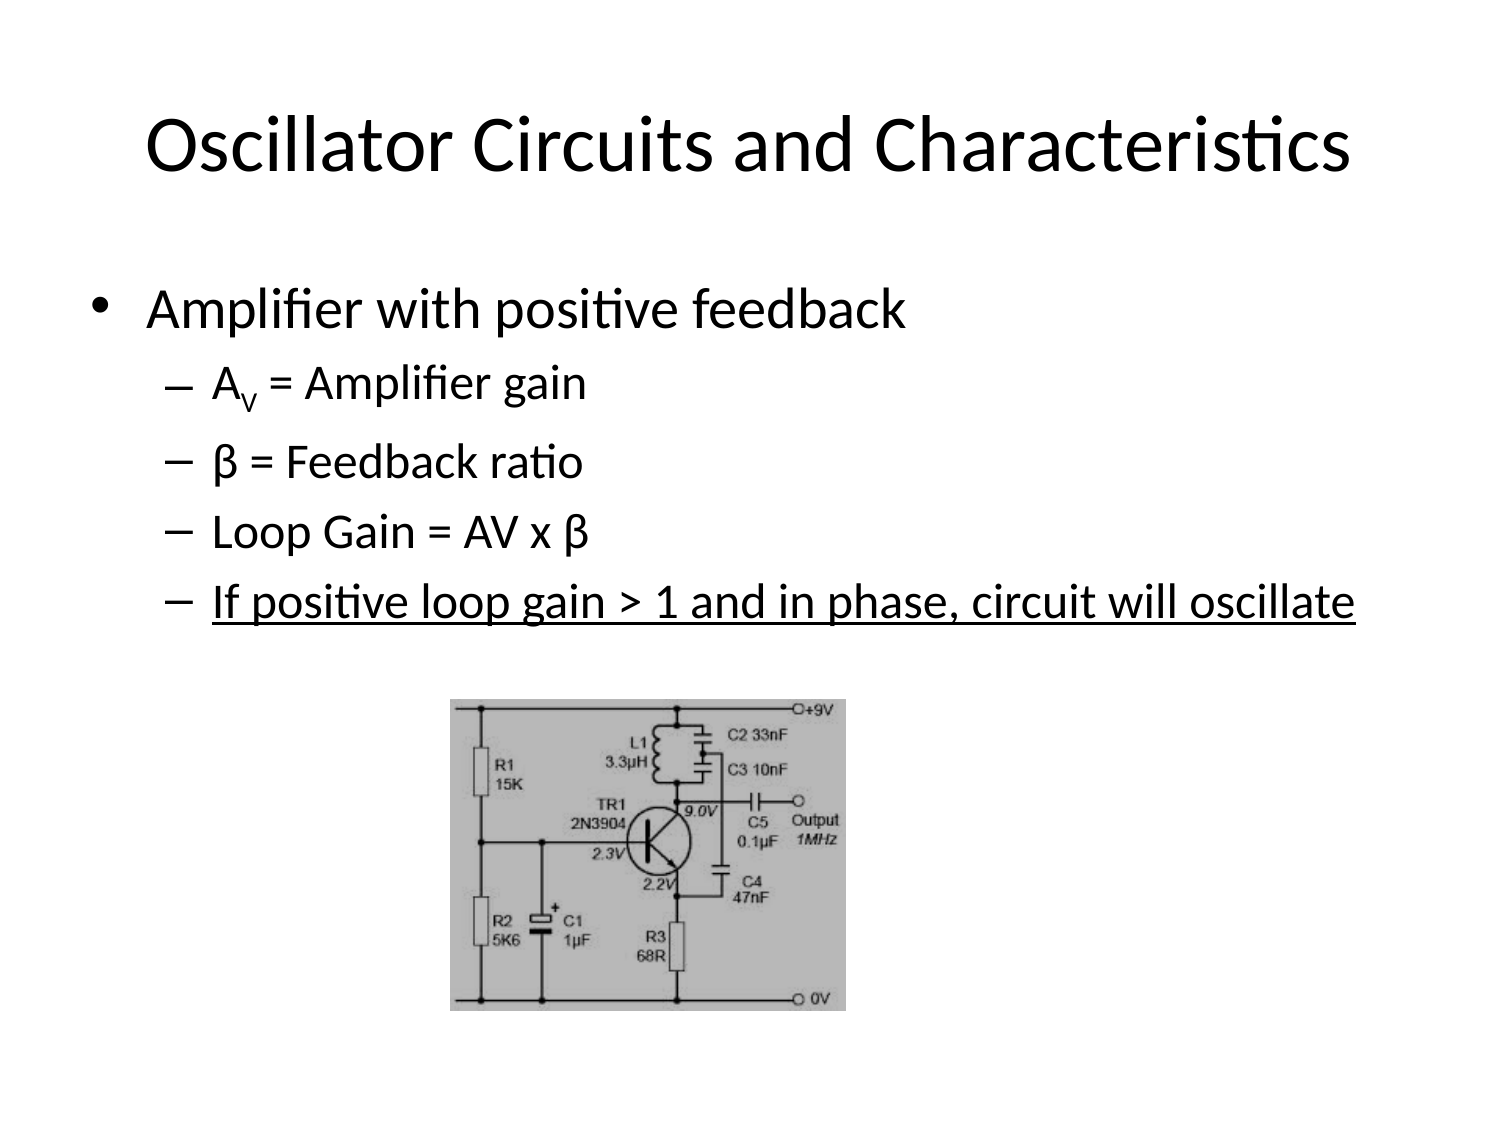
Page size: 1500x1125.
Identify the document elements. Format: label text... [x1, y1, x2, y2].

list Amplifier with positive feedback AV = Amplifier gain β = Feedback ratio Loop Gain = AV x β If positive loop gain > 1 and in phase, circuit will oscillate [75, 262, 1425, 1005]
picture [449, 699, 846, 1012]
title Oscillator Circuits and Characteristics [75, 45, 1425, 233]
